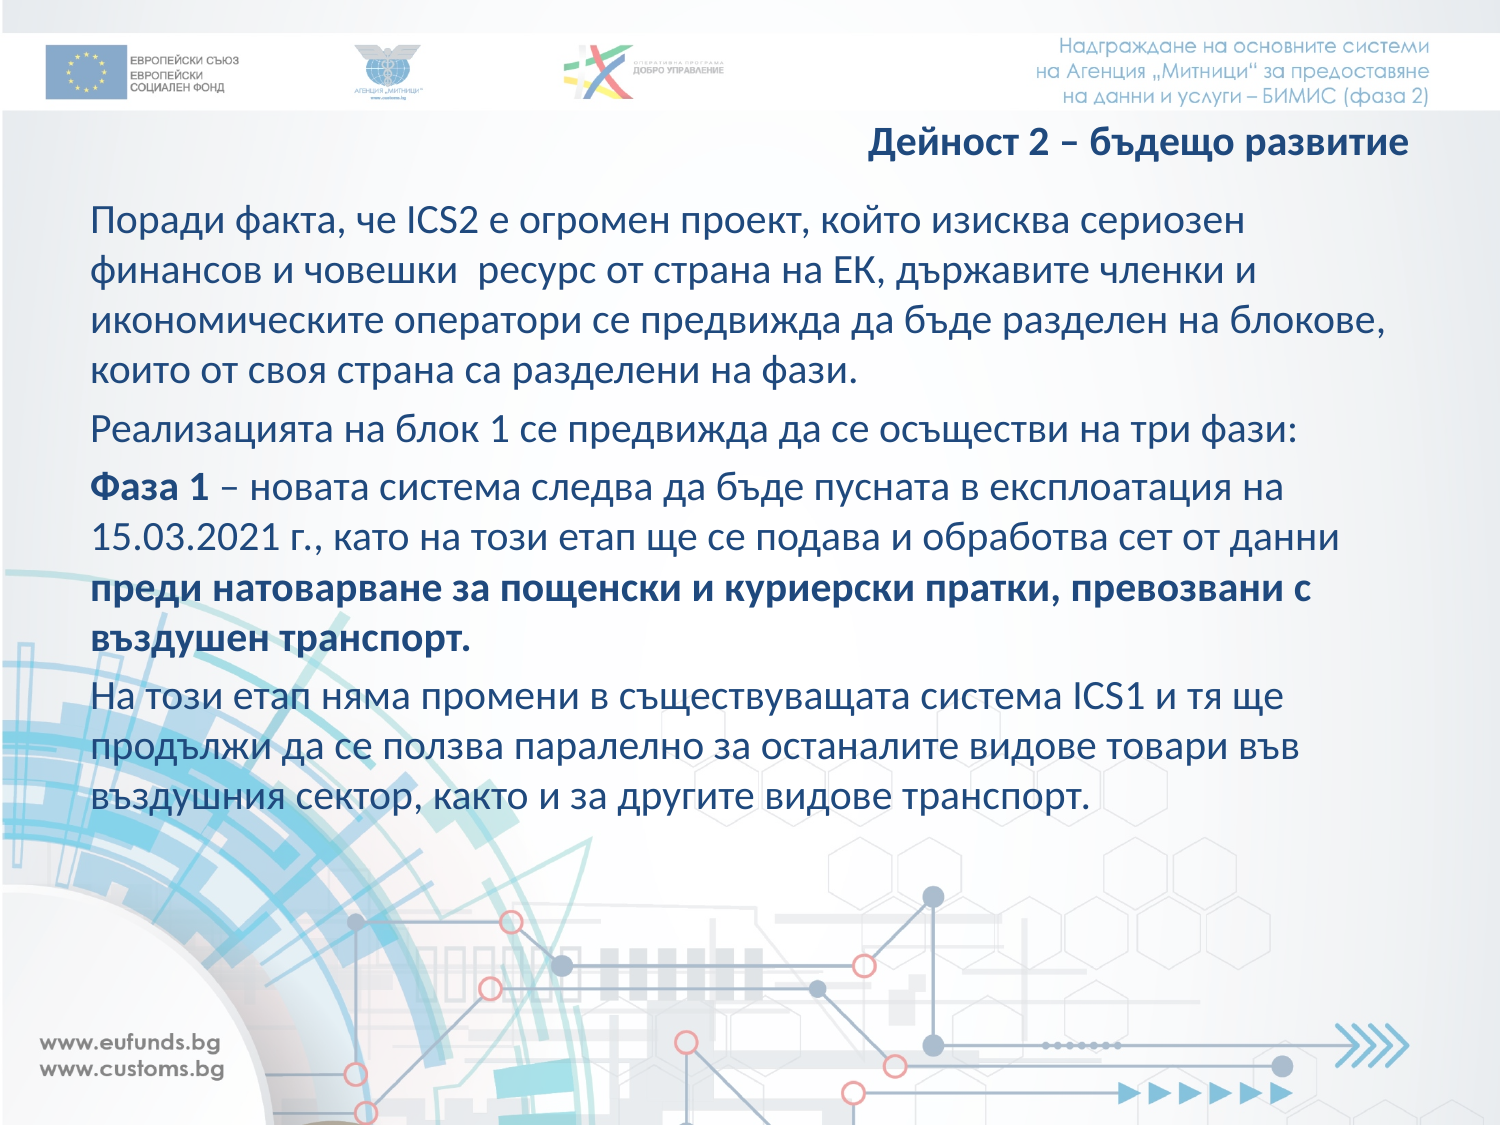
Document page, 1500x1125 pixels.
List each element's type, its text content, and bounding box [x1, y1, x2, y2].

title Дейност 2 – бъдещо развитие [75, 45, 1425, 184]
list Поради факта, че ICS2 е огромен проект, който изисква сериозен финансов и човешки ресурс от страна на ЕК, държавите членки и икономическите оператори се предвижда да бъде разделен на блокове, които от своя страна са разделени на фази. Реализацията на блок 1 се предвижда да се осъществи на три фази: Фаза 1 – новата система следва да бъде пусната в експлоатация на 15.03.2021 г., като на този етап ще се подава и обработва сет от данни преди натоварване за пощенски и куриерски пратки, превозвани с въздушен транспорт. На този етап няма промени в съществуващата система ICS1 и тя ще продължи да се ползва паралелно за останалите видове товари във въздушния сектор, както и за другите видове транспорт. [75, 184, 1425, 1005]
